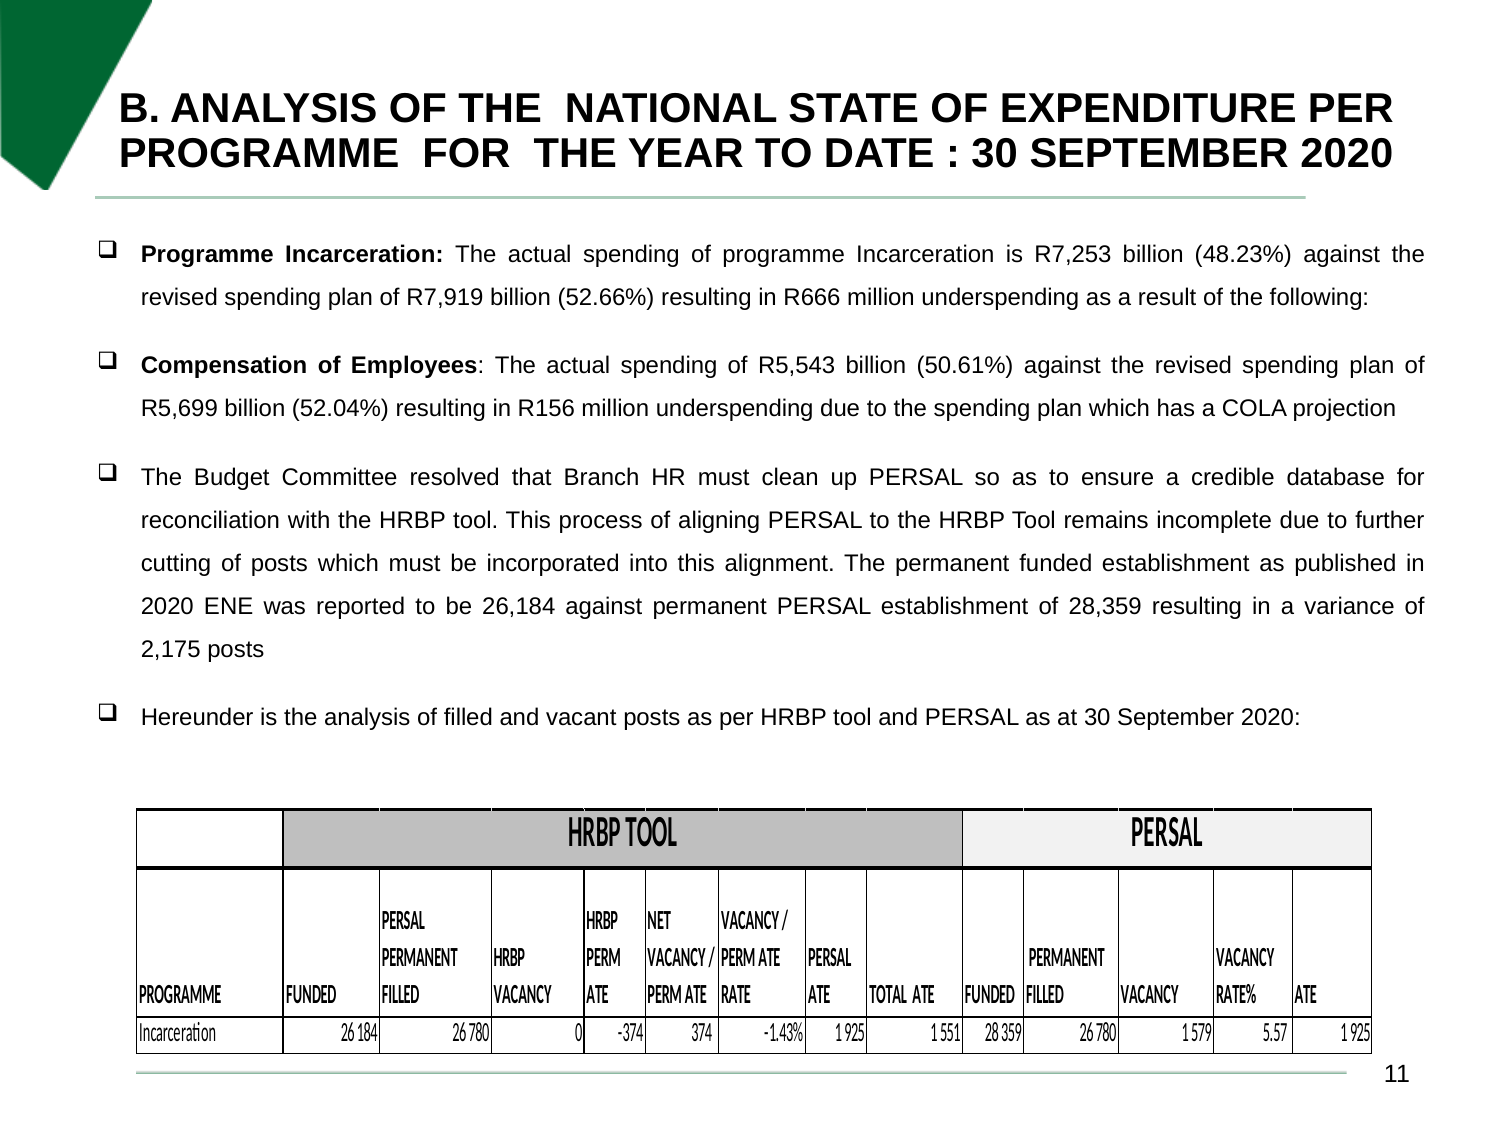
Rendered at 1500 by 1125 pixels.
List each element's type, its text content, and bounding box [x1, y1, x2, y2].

text_box [157, 81, 1483, 146]
text_box Programme Incarceration: The actual spending of programme Incarceration is R7,253 billion (48.23%) against the revised spending plan of R7,919 billion (52.66%) resulting in R666 million underspending as a result of the following: Compensation of Employees: The actual spending of R5,543 billion (50.61%) against the revised spending plan of R5,699 billion (52.04%) resulting in R156 million underspending due to the spending plan which has a COLA projection The Budget Committee resolved that Branch HR must clean up PERSAL so as to ensure a credible database for reconciliation with the HRBP tool. This process of aligning PERSAL to the HRBP Tool remains incomplete due to further cutting of posts which must be incorporated into this alignment. The permanent funded establishment as published in 2020 ENE was reported to be 26,184 against permanent PERSAL establishment of 28,359 resulting in a variance of 2,175 posts Hereunder is the analysis of filled and vacant posts as per HRBP tool and PERSAL as at 30 September 2020: [97, 224, 1425, 1125]
picture [135, 1066, 1347, 1074]
text_box B. ANALYSIS OF THE NATIONAL STATE OF EXPENDITURE PER PROGRAMME FOR THE YEAR TO DATE : 30 SEPTEMBER 2020 [157, 86, 1452, 177]
picture [0, 0, 1306, 200]
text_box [135, 808, 1374, 1056]
